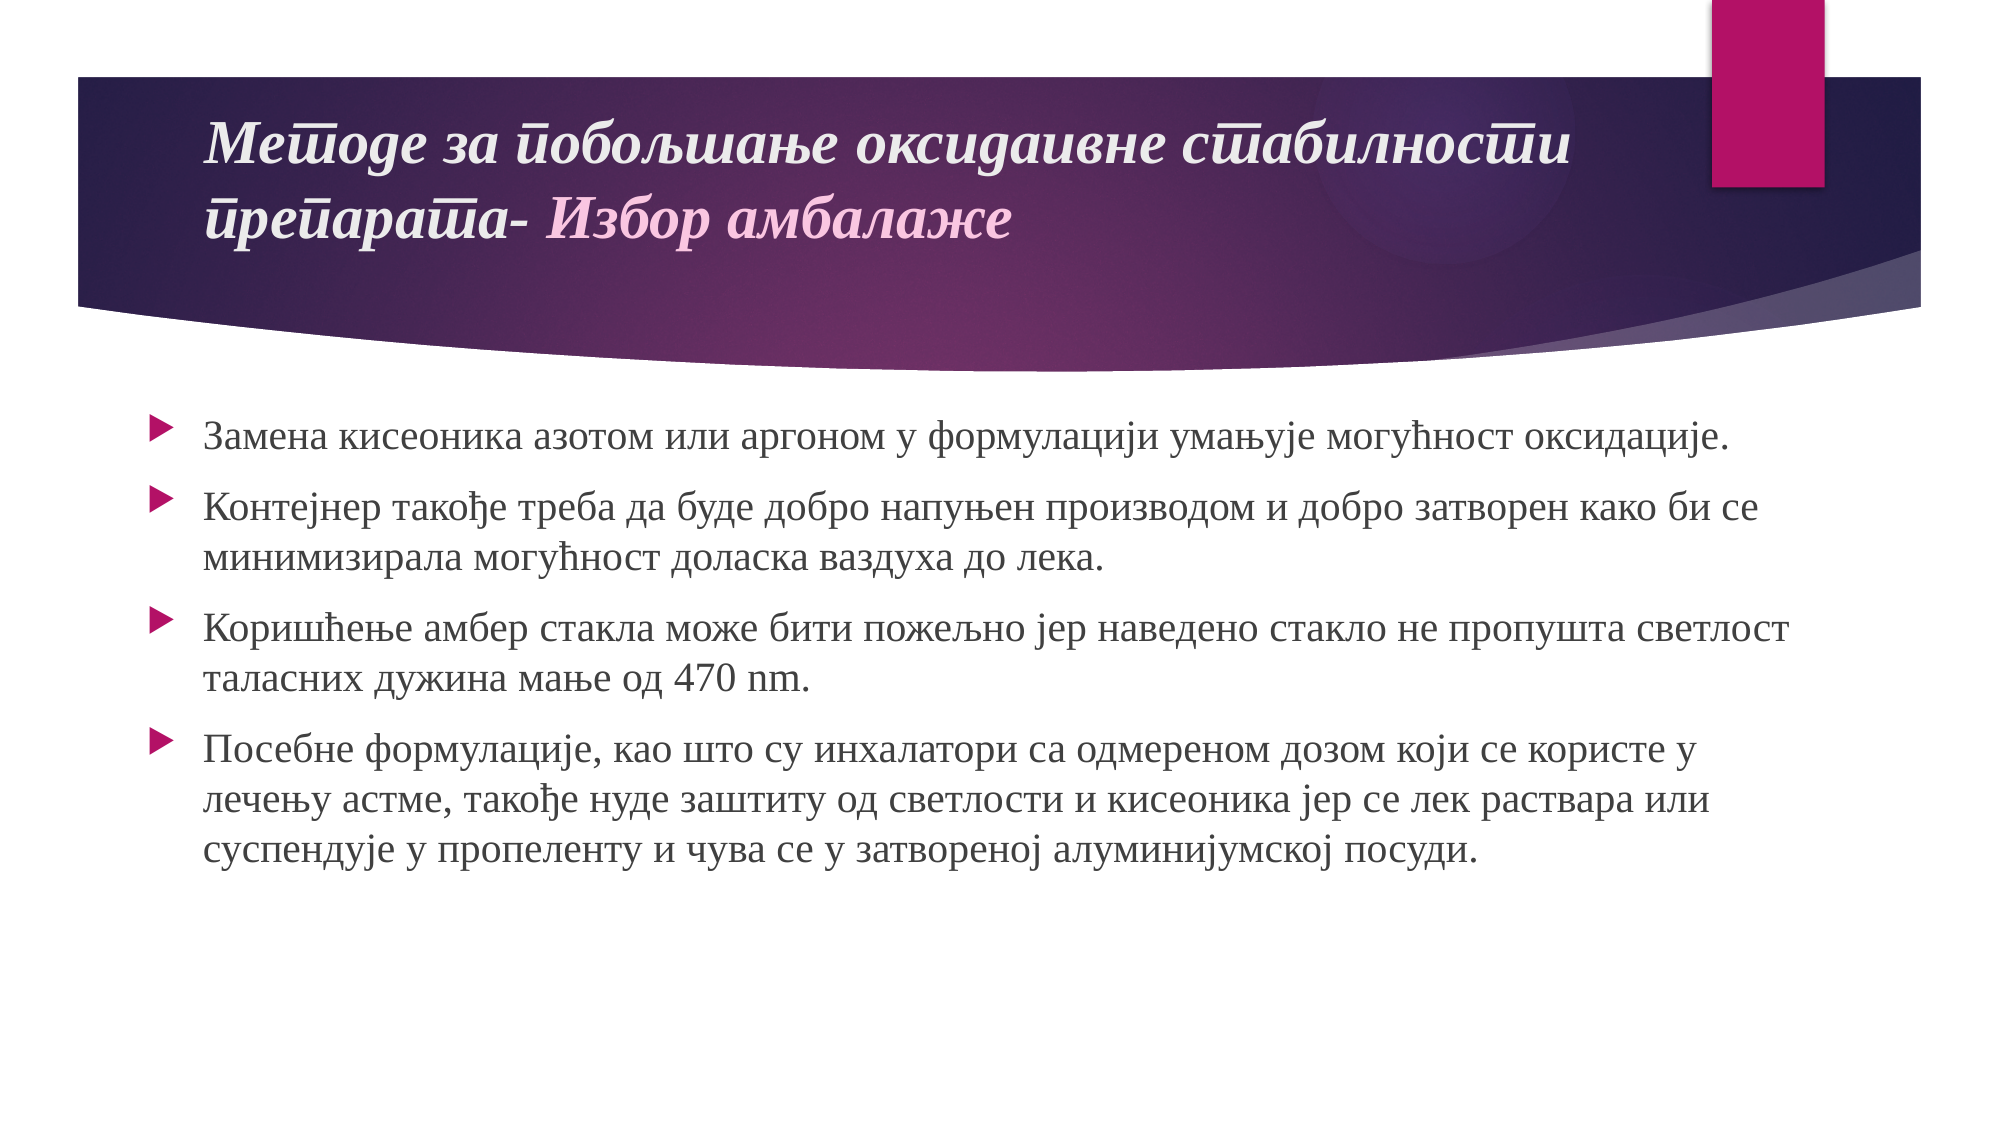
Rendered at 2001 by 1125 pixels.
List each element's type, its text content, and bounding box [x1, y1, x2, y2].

title Методе за побољшање оксидаивне стабилности препарата- Избор амбалаже [189, 159, 1627, 276]
list Замена кисеоника азотoм или аргоном у формулацији умањује могућност оксидације. Контејнер такође треба да буде добро напуњен производом и добро затворен како би се минимизирала могућност доласка ваздуха до лека. Коришћење амбер стакла може бити пожељно јер наведено стакло не пропушта светлост таласних дужина мање од 470 nm. Посебне формулације, као што су инхалатори са одмереном дозом који се користе у лечењу астме, такође нуде заштиту од светлости и кисеоника јер се лек раствара или суспендује у пропеленту и чува се у затвореној алуминијумској посуди. [131, 400, 1832, 1097]
